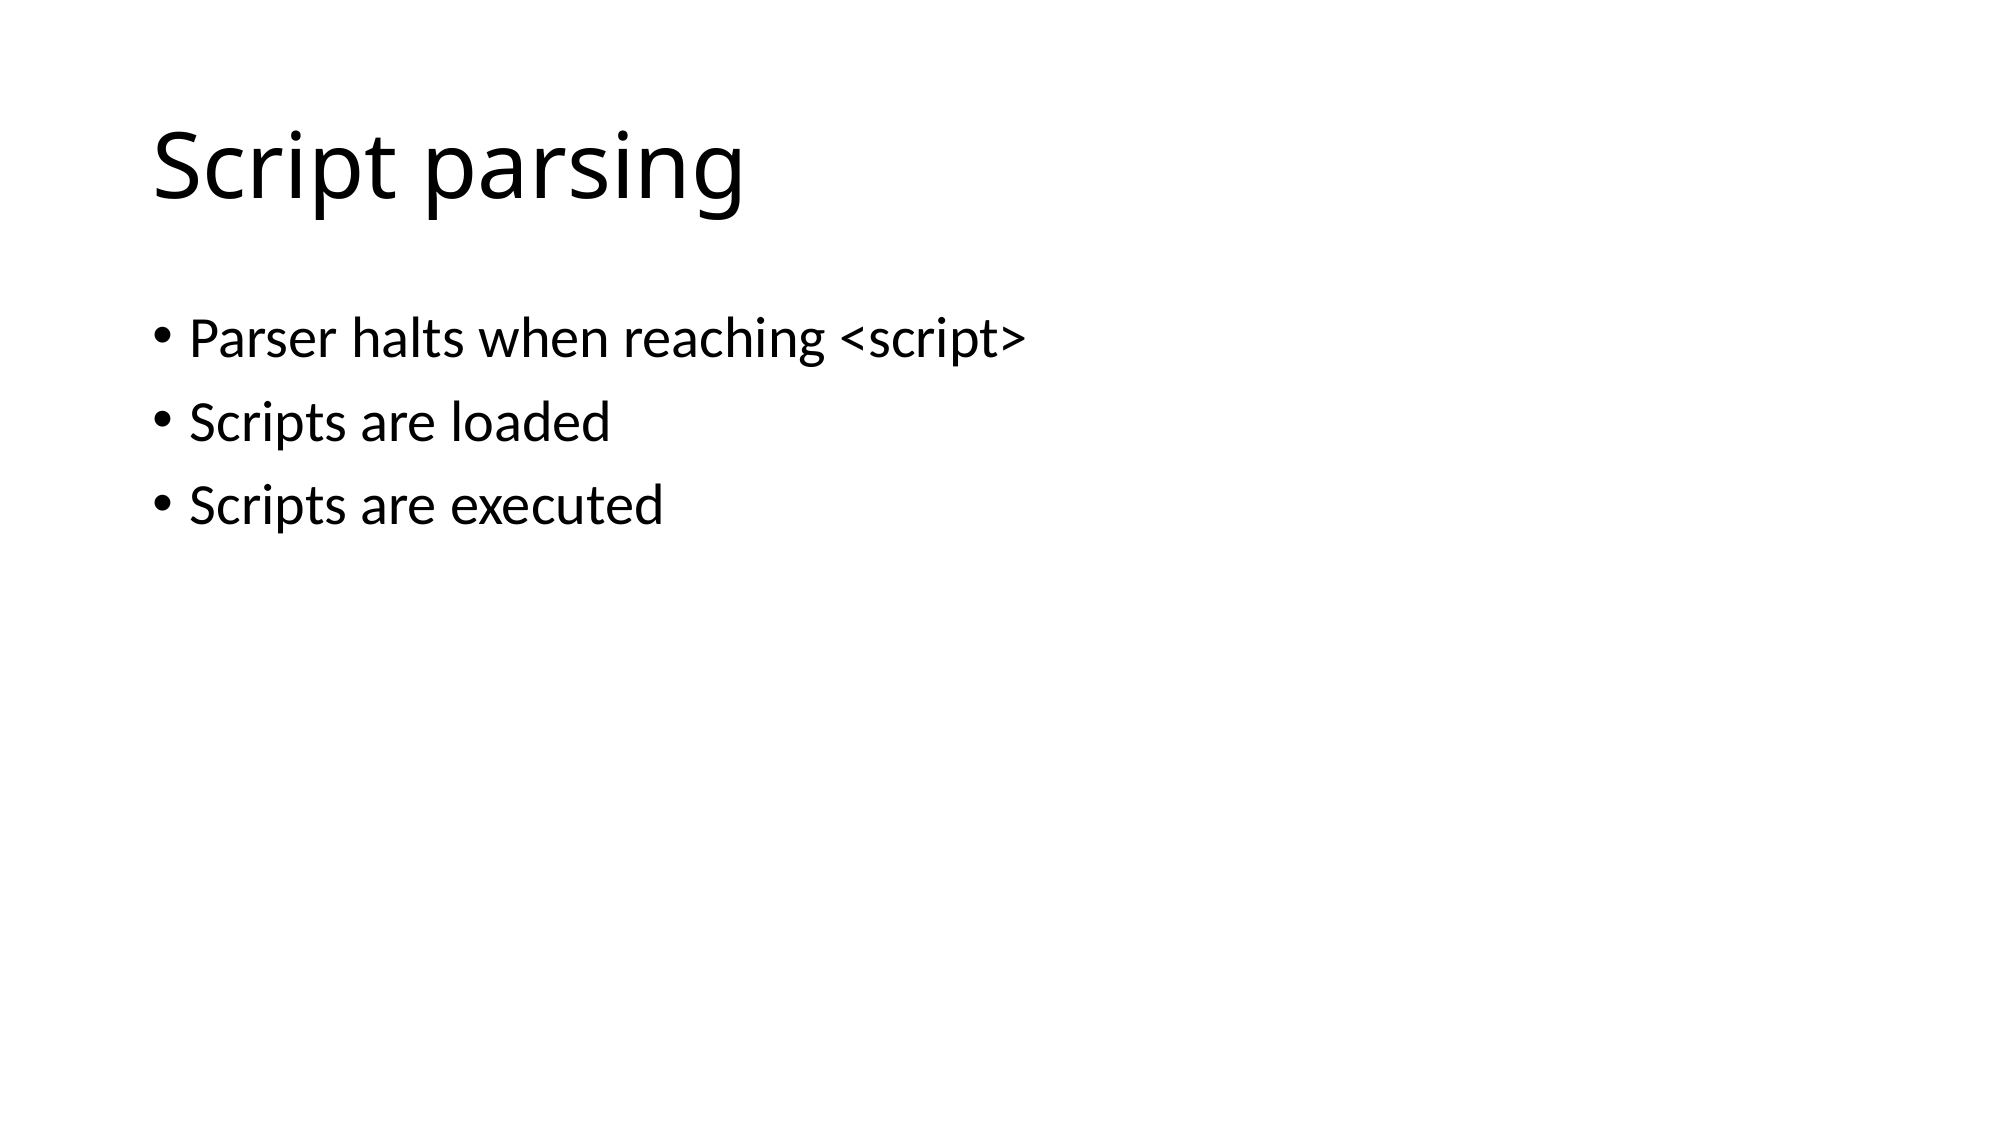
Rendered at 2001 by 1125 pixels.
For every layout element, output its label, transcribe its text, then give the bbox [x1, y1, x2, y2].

list Parser halts when reaching <script> Scripts are loaded Scripts are executed [137, 299, 1863, 1014]
title Script parsing [137, 59, 1863, 278]
